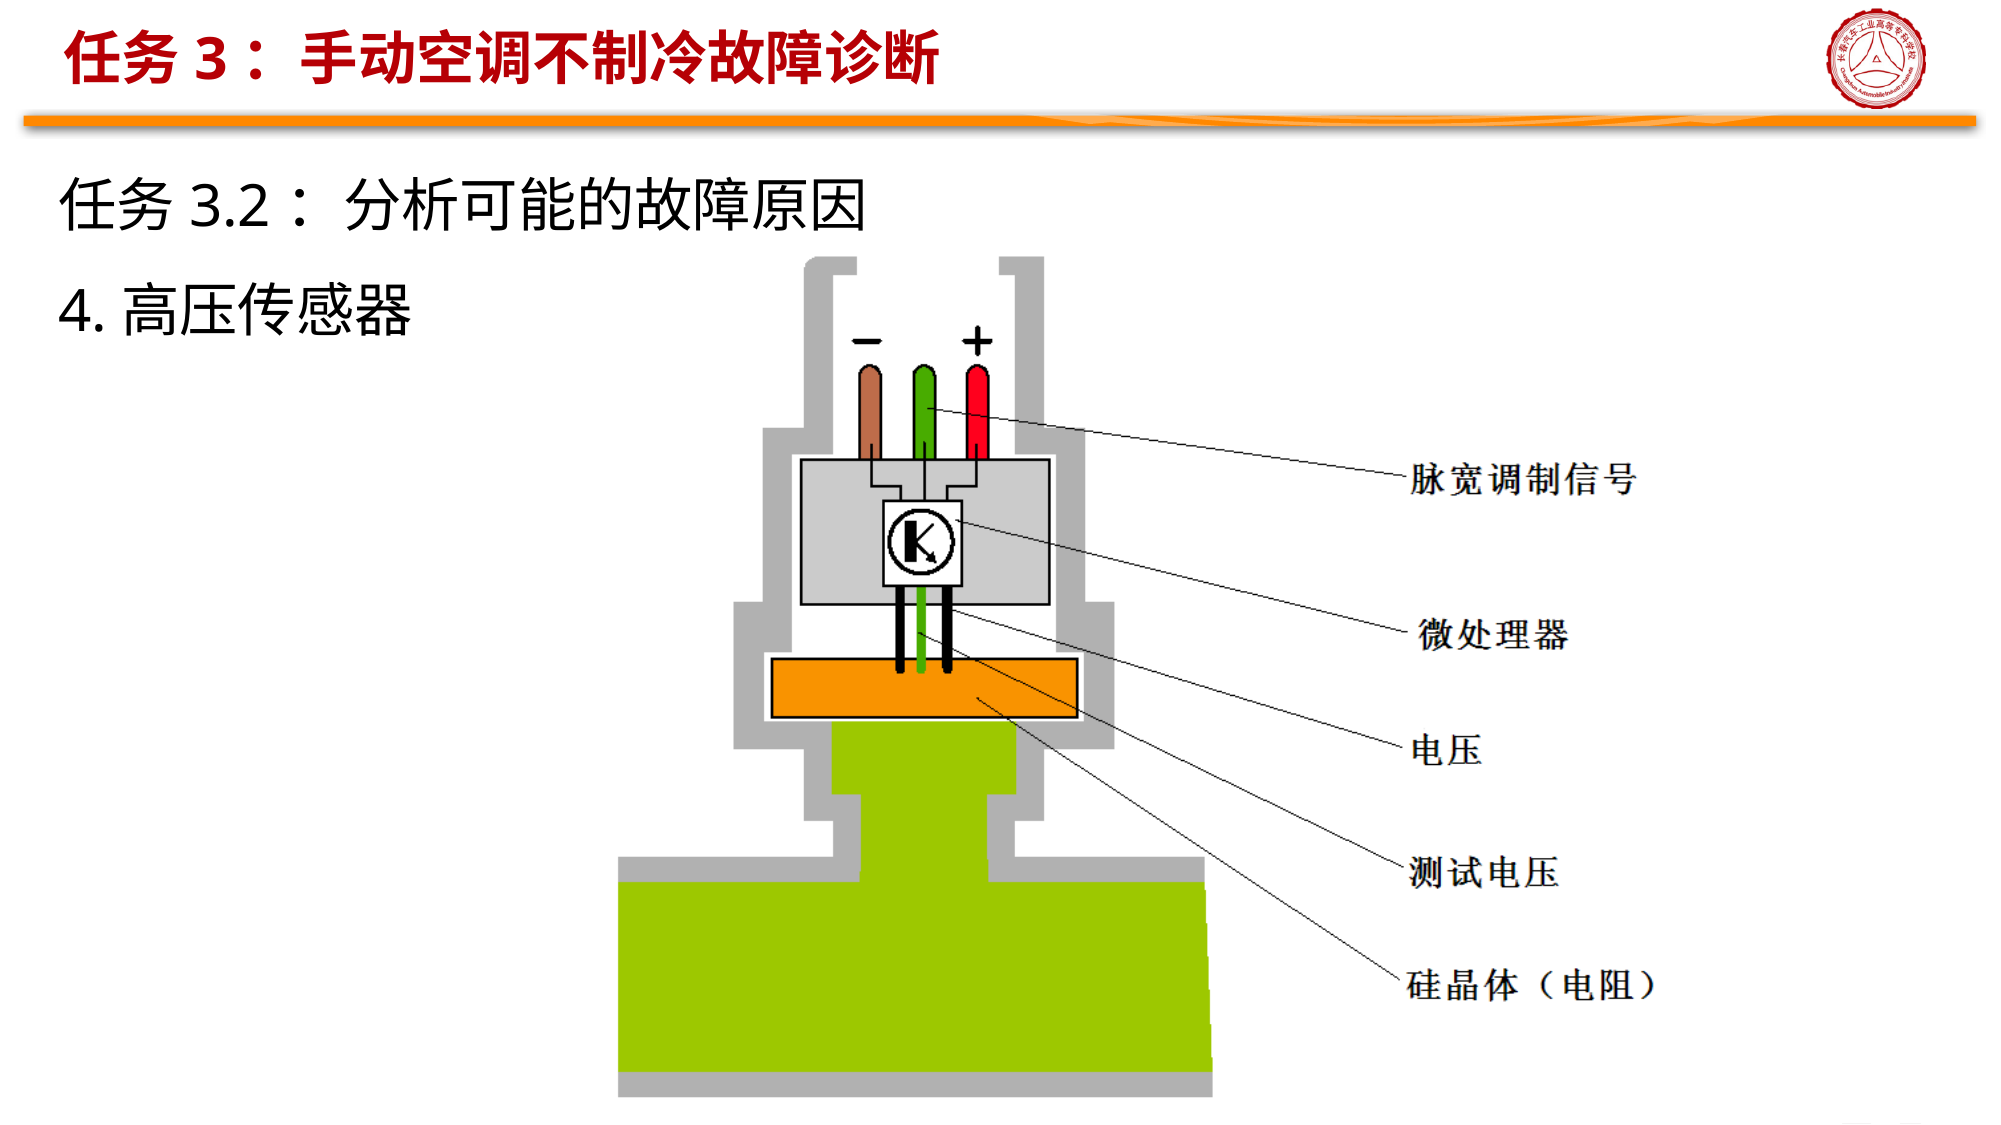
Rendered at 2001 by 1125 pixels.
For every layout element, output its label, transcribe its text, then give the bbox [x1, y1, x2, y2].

picture [597, 254, 1660, 1104]
text_box 任务3.2：分析可能的故障原因 4.高压传感器 [43, 125, 1063, 351]
title 任务3：手动空调不制冷故障诊断 [49, 21, 1557, 121]
picture [1826, 8, 1926, 109]
